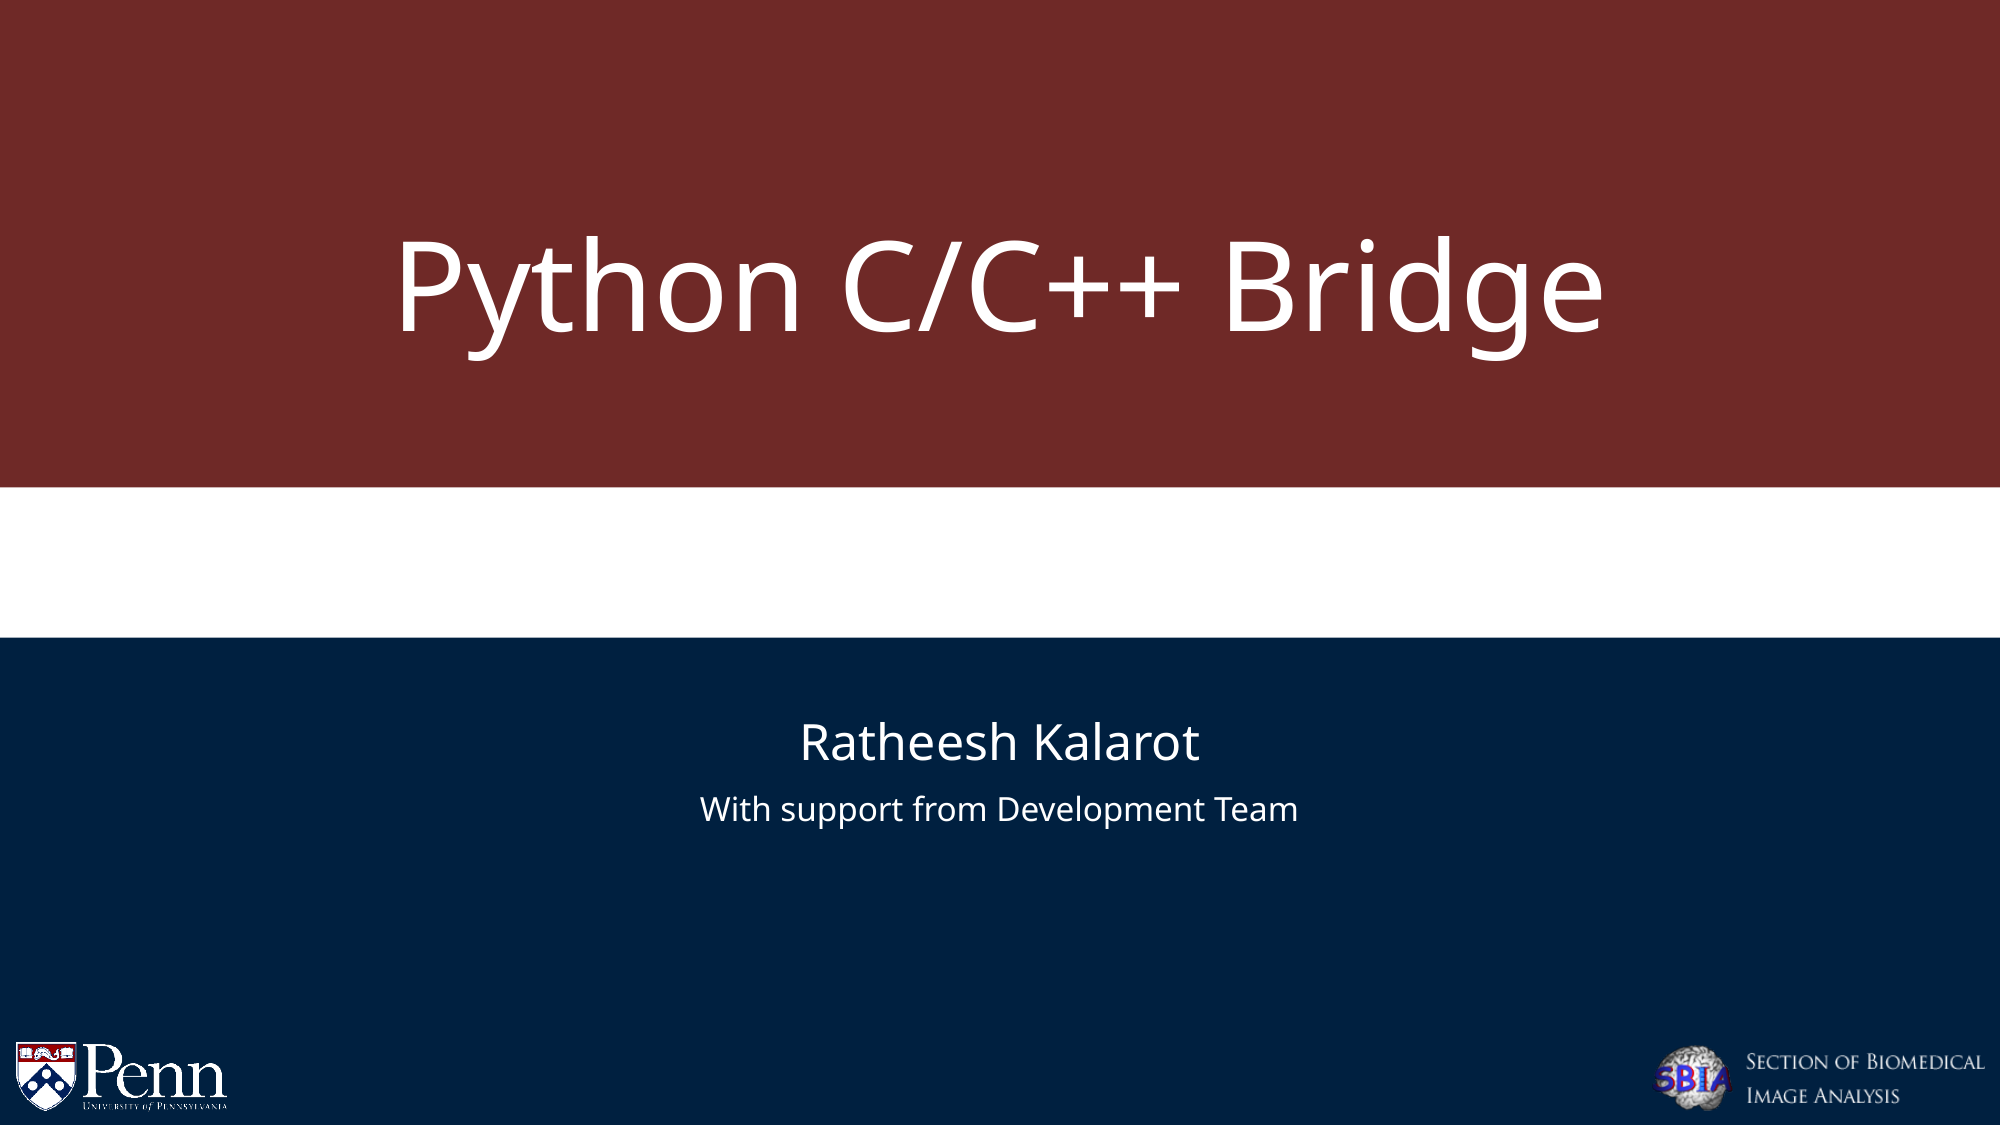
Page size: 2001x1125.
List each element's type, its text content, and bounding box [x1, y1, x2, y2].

picture [1652, 1044, 1985, 1112]
picture [16, 1042, 227, 1112]
title Python C/C++ Bridge [249, 95, 1750, 488]
subtitle Ratheesh Kalarot With support from Development Team [249, 637, 1750, 909]
